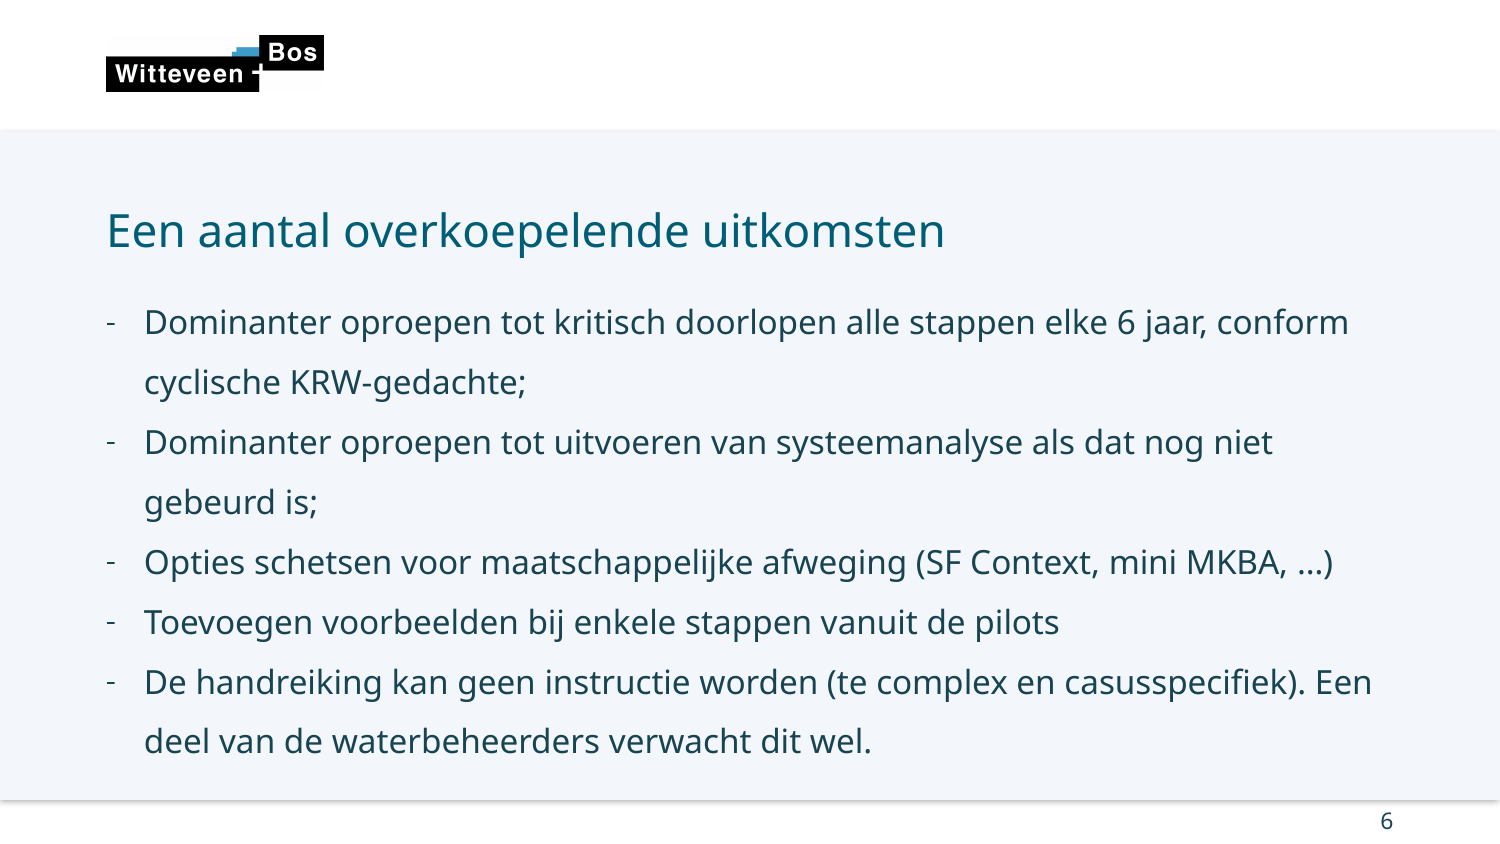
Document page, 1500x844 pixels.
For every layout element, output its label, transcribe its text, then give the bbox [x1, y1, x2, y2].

title Een aantal overkoepelende uitkomsten [106, 211, 1394, 281]
slide_number 6 [1307, 800, 1394, 844]
list Dominanter oproepen tot kritisch doorlopen alle stappen elke 6 jaar, conform cyclische KRW-gedachte; Dominanter oproepen tot uitvoeren van systeemanalyse als dat nog niet gebeurd is; Opties schetsen voor maatschappelijke afweging (SF Context, mini MKBA, …) Toevoegen voorbeelden bij enkele stappen vanuit de pilots De handreiking kan geen instructie worden (te complex en casusspecifiek). Een deel van de waterbeheerders verwacht dit wel. [106, 281, 1394, 716]
picture [106, 35, 324, 92]
